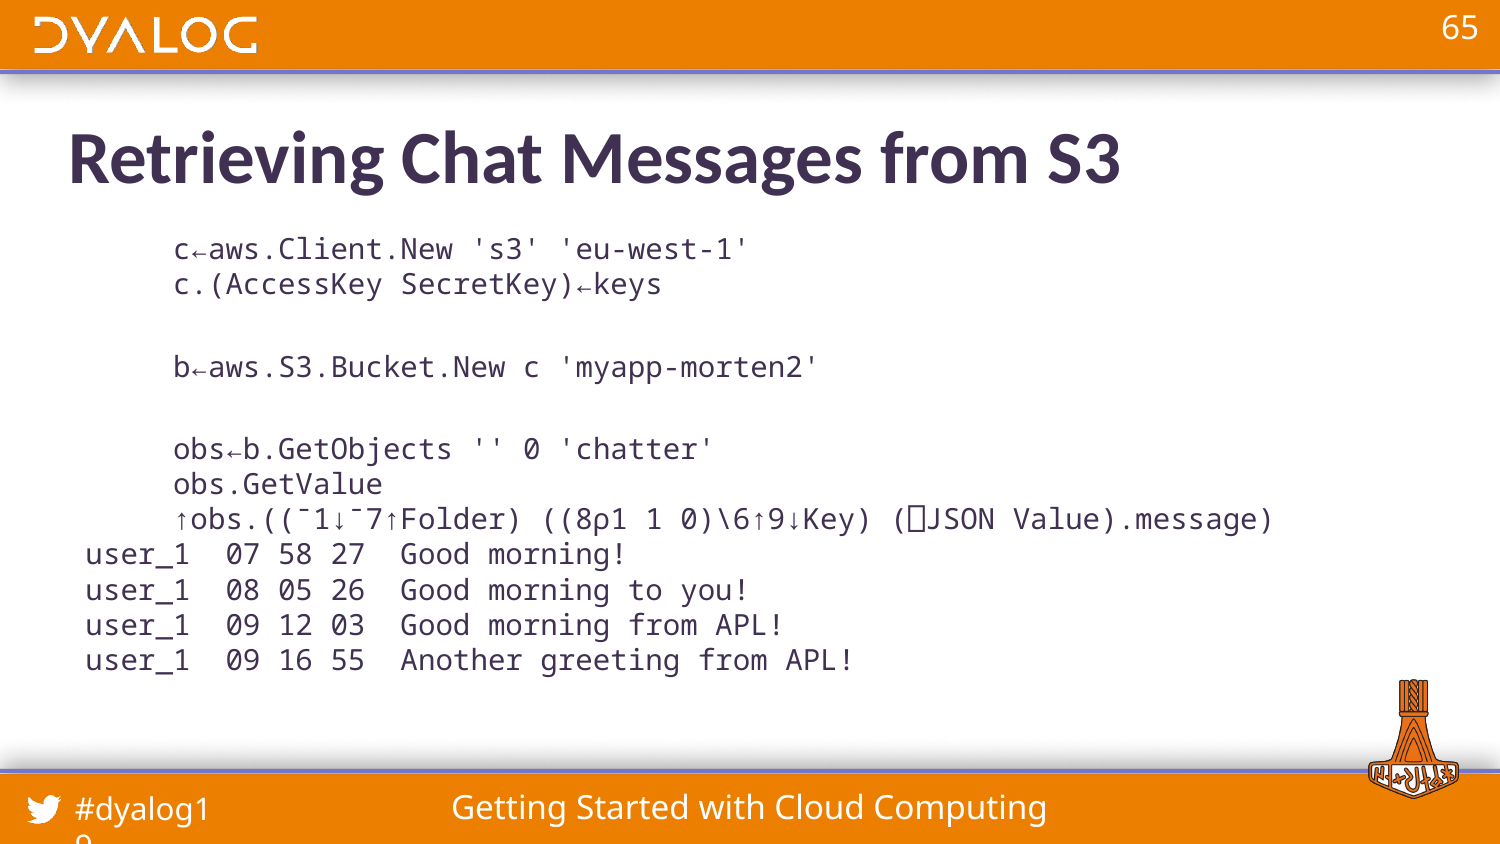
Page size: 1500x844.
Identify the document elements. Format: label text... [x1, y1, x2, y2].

list c←aws.Client.New 's3' 'eu-west-1' c.(AccessKey SecretKey)←keys b←aws.S3.Bucket.New c 'myapp-morten2' obs←b.GetObjects '' 0 'chatter' obs.GetValue ↑obs.((¯1↓¯7↑Folder) ((8⍴1 1 0)\6↑9↓Key) (⎕JSON Value).message) user_1 07 58 27 Good morning! user_1 08 05 26 Good morning to you! user_1 09 12 03 Good morning from APL! user_1 09 16 55 Another greeting from APL! [53, 222, 1444, 740]
title Retrieving Chat Messages from S3 [53, 104, 1444, 202]
picture [0, 679, 1500, 844]
picture [0, 0, 1500, 108]
